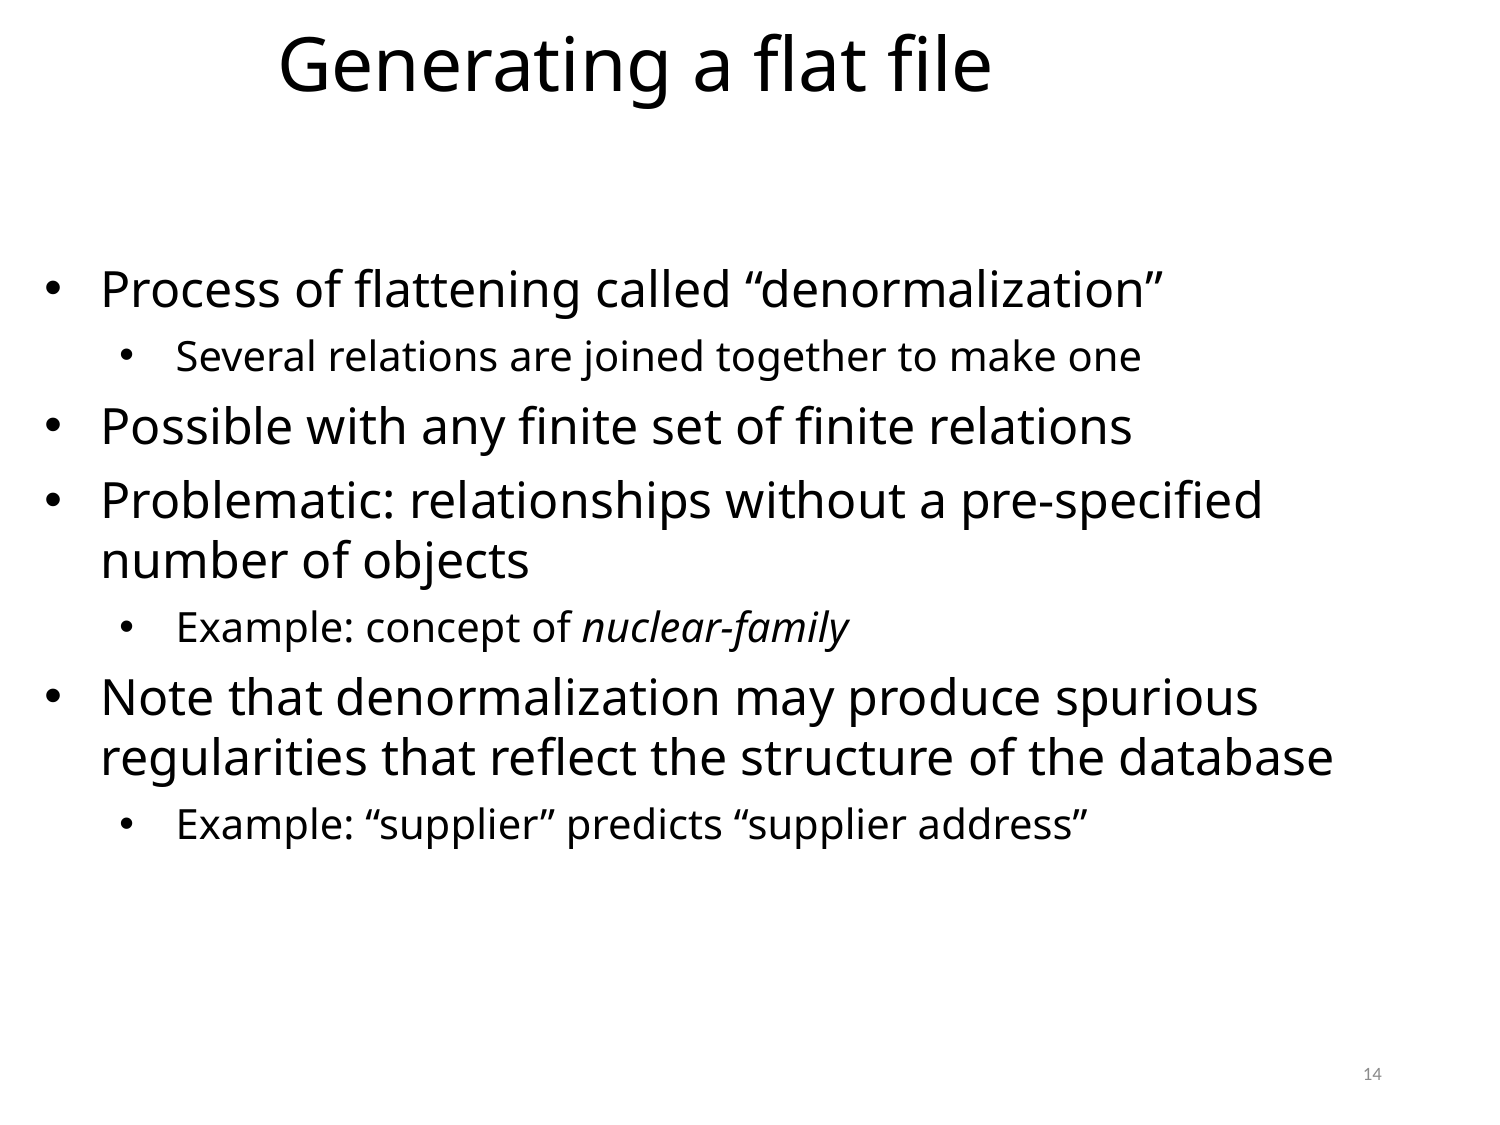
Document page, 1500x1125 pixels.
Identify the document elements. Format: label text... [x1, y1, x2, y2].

slide_number 14 [1059, 1042, 1397, 1103]
title Generating a flat file [262, 0, 1500, 148]
text_box Process of flattening called “denormalization” Several relations are joined together to make one Possible with any finite set of finite relations Problematic: relationships without a pre-specified number of objects Example: concept of nuclear-family Note that denormalization may produce spurious regularities that reflect the structure of the database Example: “supplier” predicts “supplier address” [29, 249, 1477, 856]
